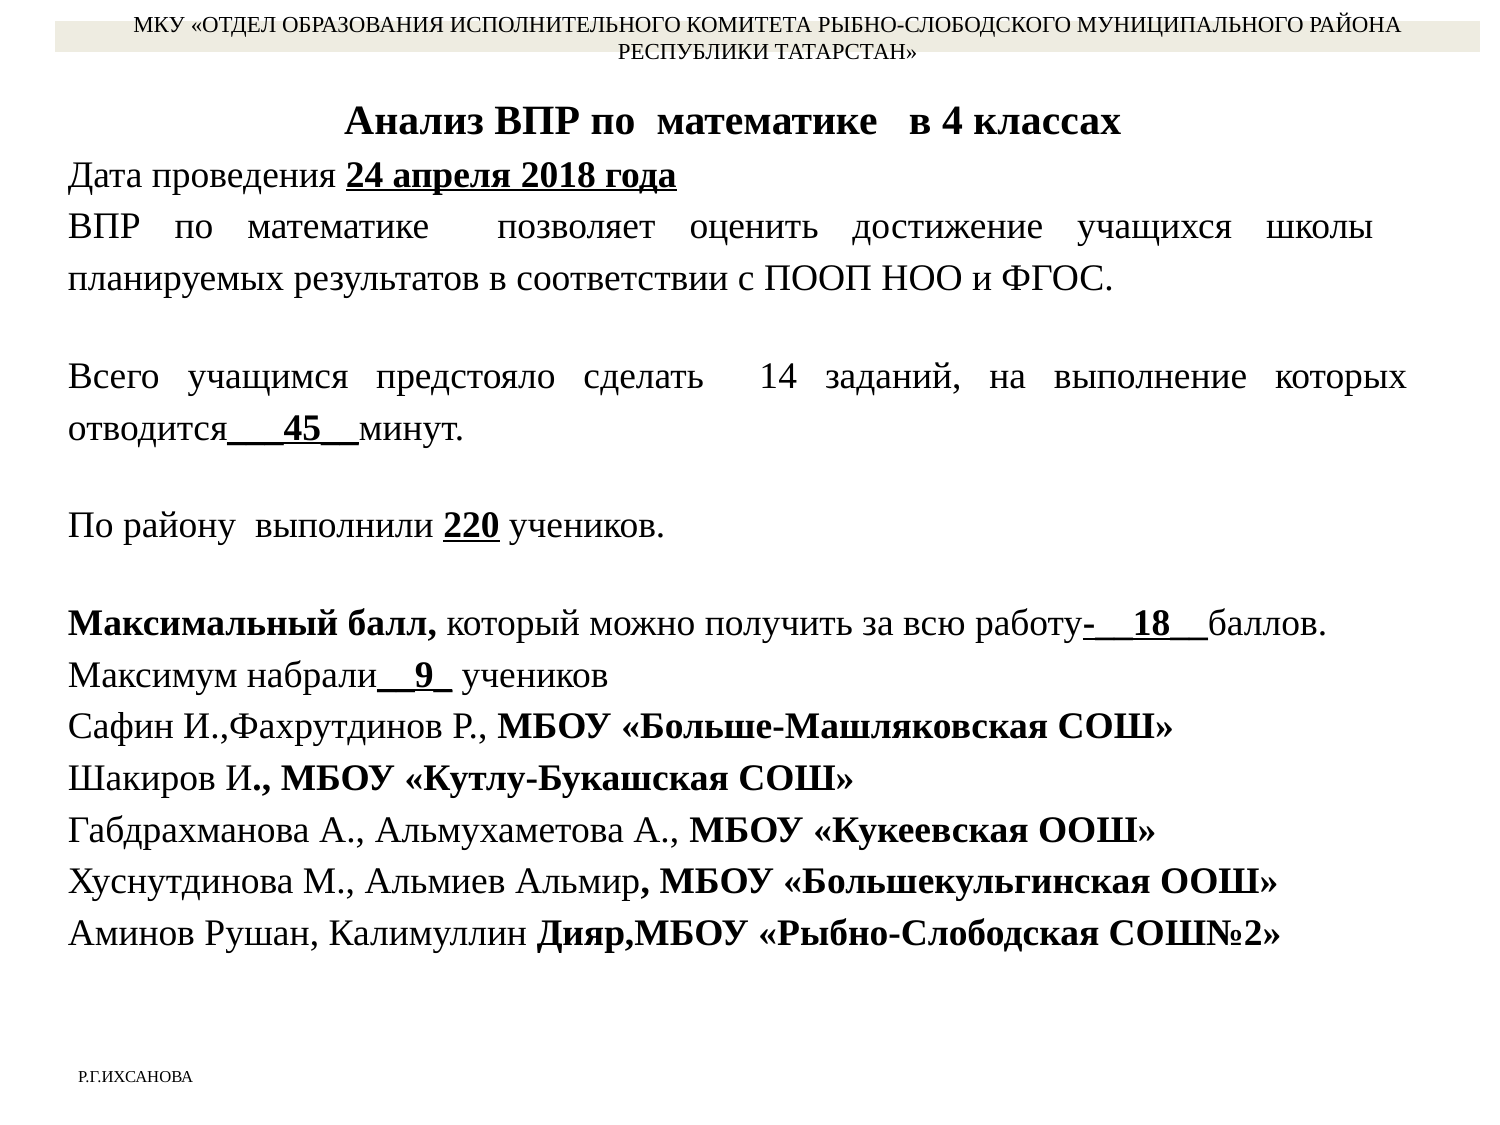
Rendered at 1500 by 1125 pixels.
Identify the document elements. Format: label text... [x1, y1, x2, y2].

text_box Анализ ВПР по математике в 4 классах Дата проведения 24 апреля 2018 года ВПР по математике позволяет оценить достижение учащихся школы планируемых результатов в соответствии с ПООП НОО и ФГОС. Всего учащимся предстояло сделать 14 заданий, на выполнение которых отводится___45__минут. По району выполнили 220 учеников. Максимальный балл, который можно получить за всю работу-__18__баллов. Максимум набрали__9_ учеников Сафин И.,Фахрутдинов Р., МБОУ «Больше-Машляковская СОШ» Шакиров И., МБОУ «Кутлу-Букашская СОШ» Габдрахманова А., Альмухаметова А., МБОУ «Кукеевская ООШ» Хуснутдинова М., Альмиев Альмир, МБОУ «Большекульгинская ООШ» Аминов Рушан, Калимуллин Дияр,МБОУ «Рыбно-Слободская СОШ№2» [53, 78, 1424, 961]
text_box Р.Г.ИХСАНОВА [16, 1045, 256, 1108]
text_box МКУ «ОТДЕЛ ОБРАЗОВАНИЯ ИСПОЛНИТЕЛЬНОГО КОМИТЕТА РЫБНО-СЛОБОДСКОГО МУНИЦИПАЛЬНОГО РАЙОНА РЕСПУБЛИКИ ТАТАРСТАН» [51, 17, 1484, 57]
